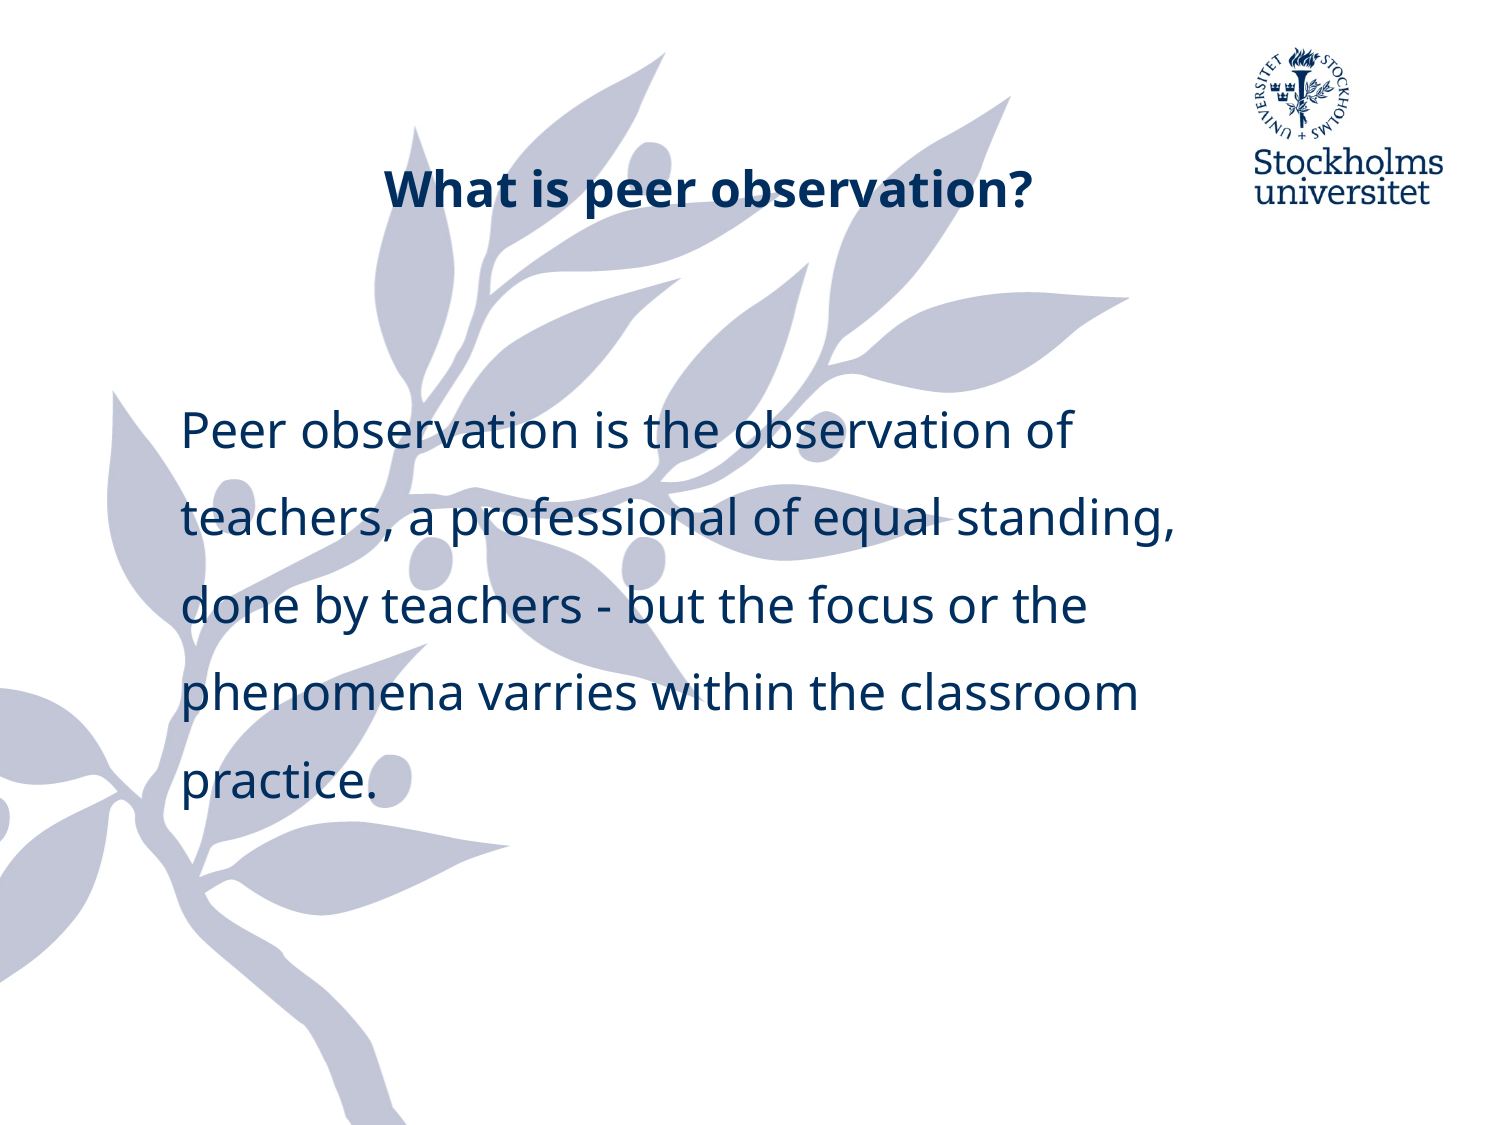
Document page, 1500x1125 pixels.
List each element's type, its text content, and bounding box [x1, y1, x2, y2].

title What is peer observation? [164, 116, 1254, 258]
subtitle Peer observation is the observation of teachers, a professional of equal standing, done by teachers - but the focus or the phenomena varries within the classroom practice. [164, 363, 1254, 825]
picture [1253, 47, 1443, 213]
picture [0, 52, 1130, 1125]
